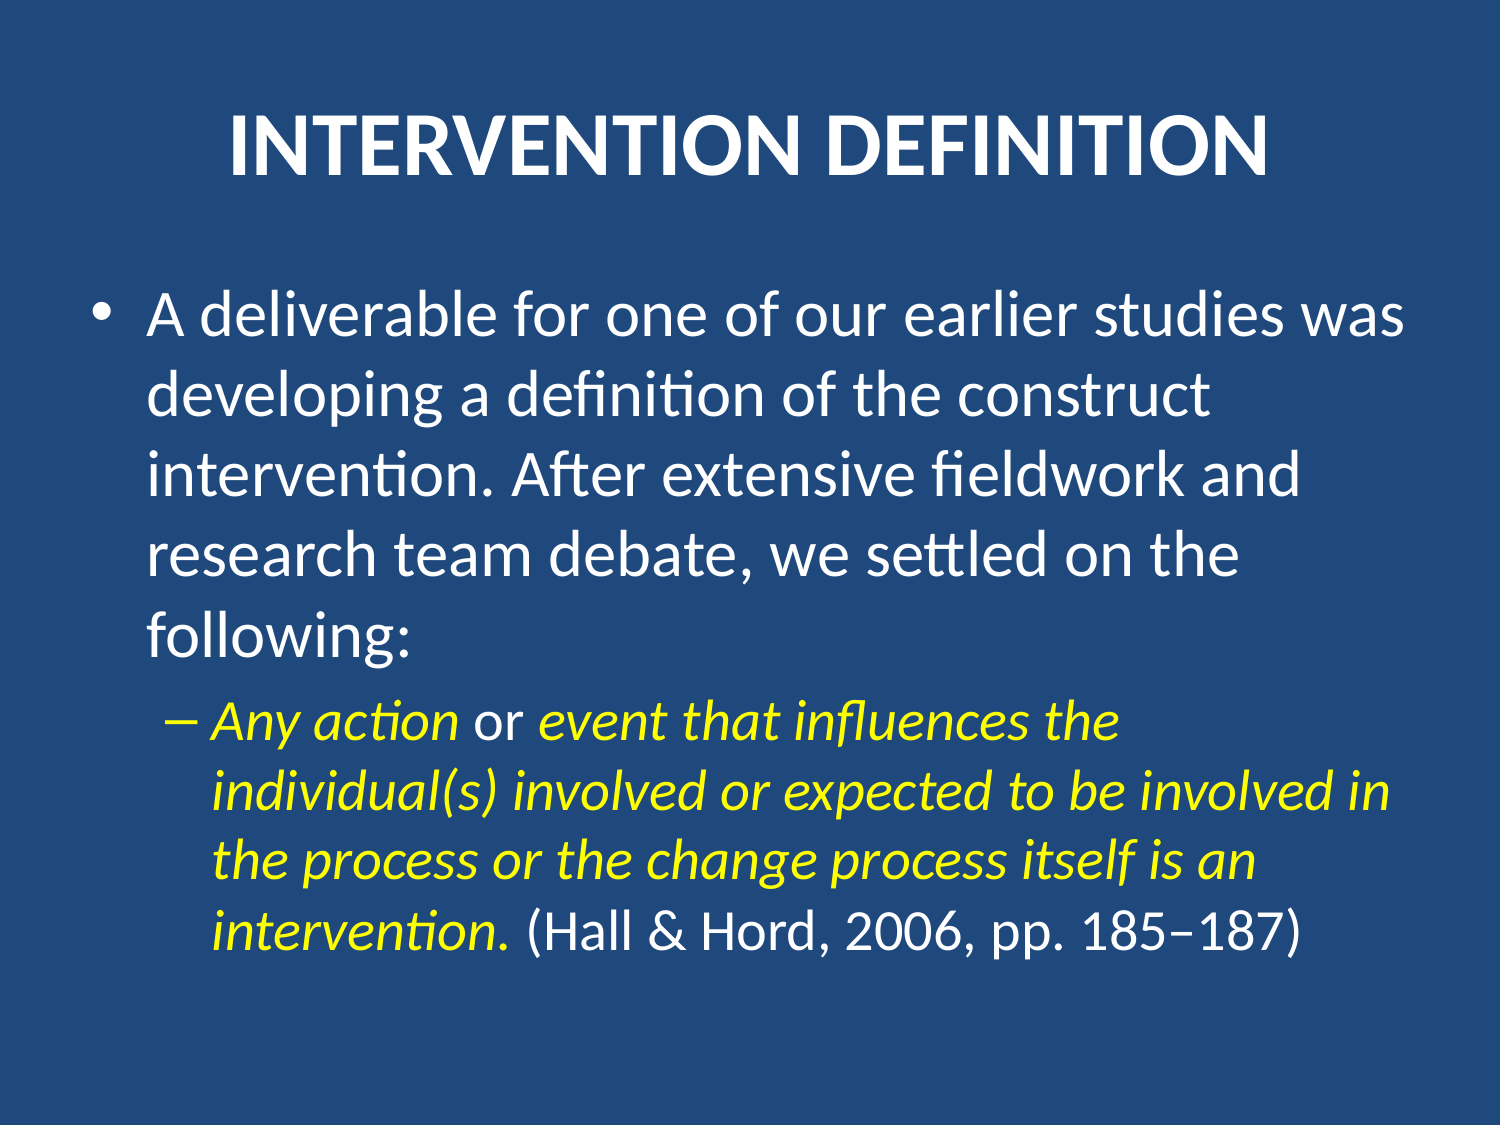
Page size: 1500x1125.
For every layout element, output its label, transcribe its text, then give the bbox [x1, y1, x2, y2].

title INTERVENTION DEFINITION [75, 45, 1425, 233]
list A deliverable for one of our earlier studies was developing a definition of the construct intervention. After extensive fieldwork and research team debate, we settled on the following: Any action or event that influences the individual(s) involved or expected to be involved in the process or the change process itself is an intervention. (Hall & Hord, 2006, pp. 185–187) [75, 262, 1425, 1005]
